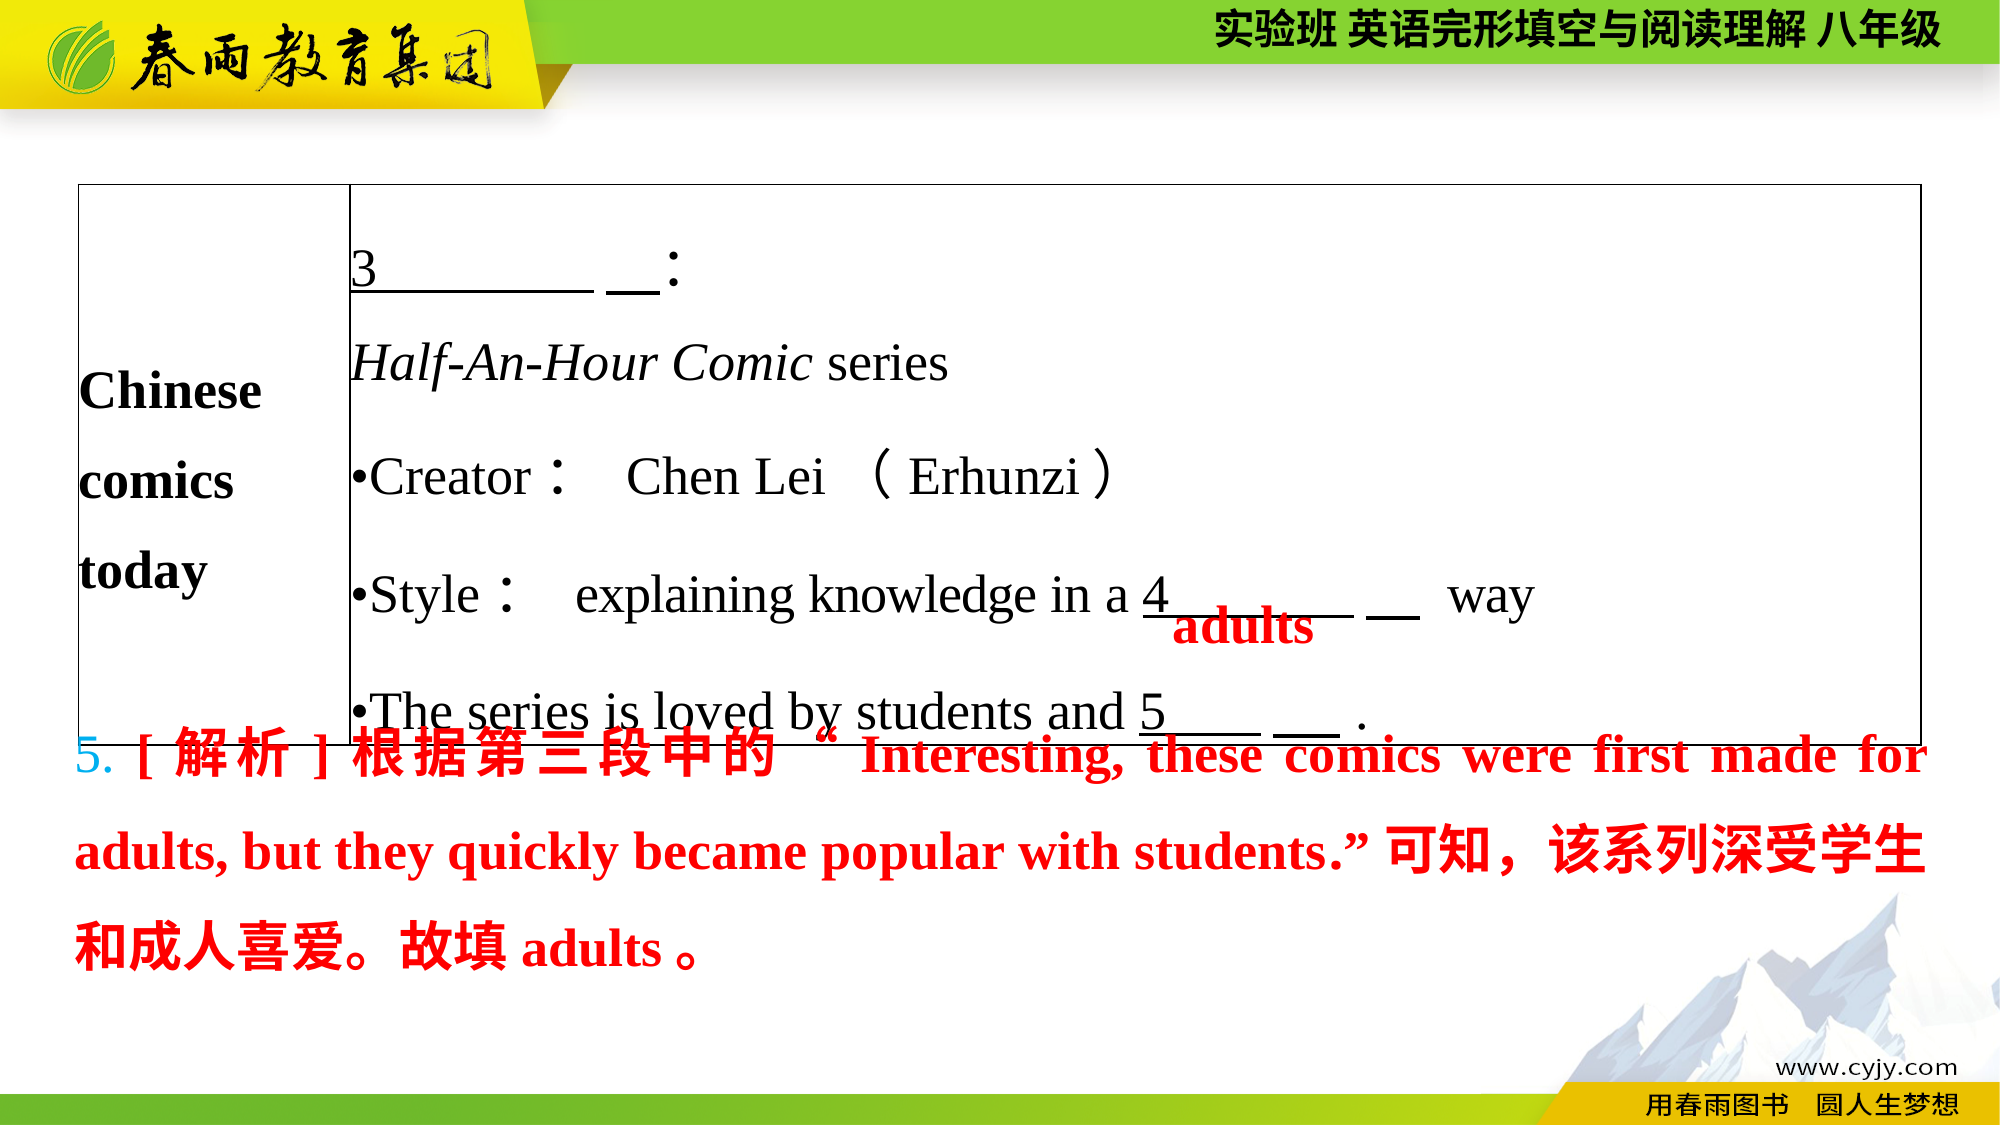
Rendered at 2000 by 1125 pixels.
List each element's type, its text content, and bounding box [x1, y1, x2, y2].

picture [0, 0, 2000, 1125]
list 5. [解析]根据第三段中的“Interesting, these comics were first made for adults, but they quickly became popular with students.”可知，该系列深受学生和成人喜爱。故填adults。 [59, 677, 1944, 976]
text_box adults [1158, 581, 1330, 662]
table_header Chinese comics today [79, 185, 349, 677]
table_header 3 ： Half-An-Hour Comic series •Creator： Chen Lei（Erhunzi） •Style： explaining knowledge in a 4 way •The series is loved by students and 5 . [351, 185, 1920, 677]
